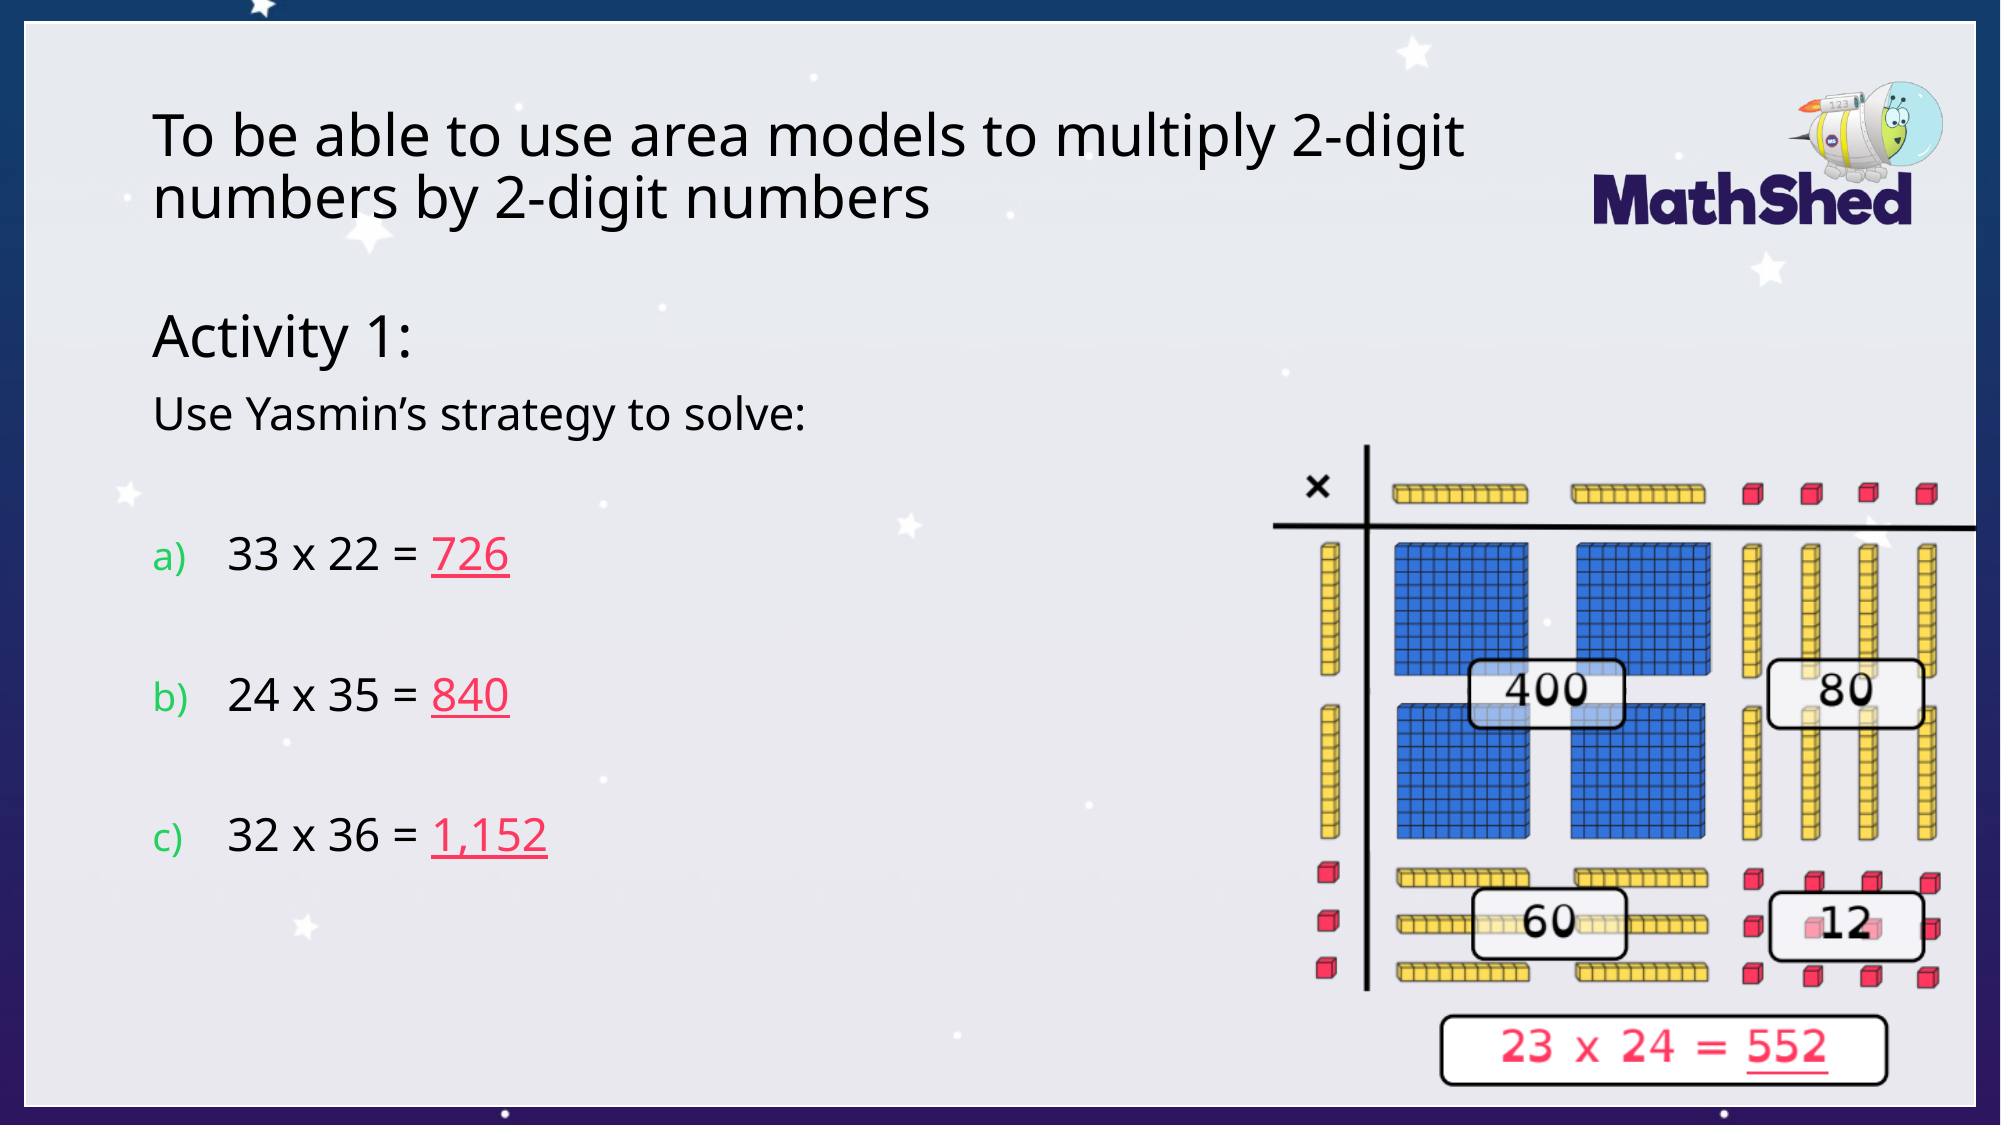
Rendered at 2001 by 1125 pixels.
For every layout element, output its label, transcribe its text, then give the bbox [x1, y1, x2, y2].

picture [0, 0, 2001, 1125]
title To be able to use area models to multiply 2-digit numbers by 2-digit numbers [137, 59, 1578, 278]
list Activity 1: Use Yasmin’s strategy to solve: 33 x 22 = 726 24 x 35 = 840 32 x 36 = 1,152 [137, 299, 1863, 1014]
